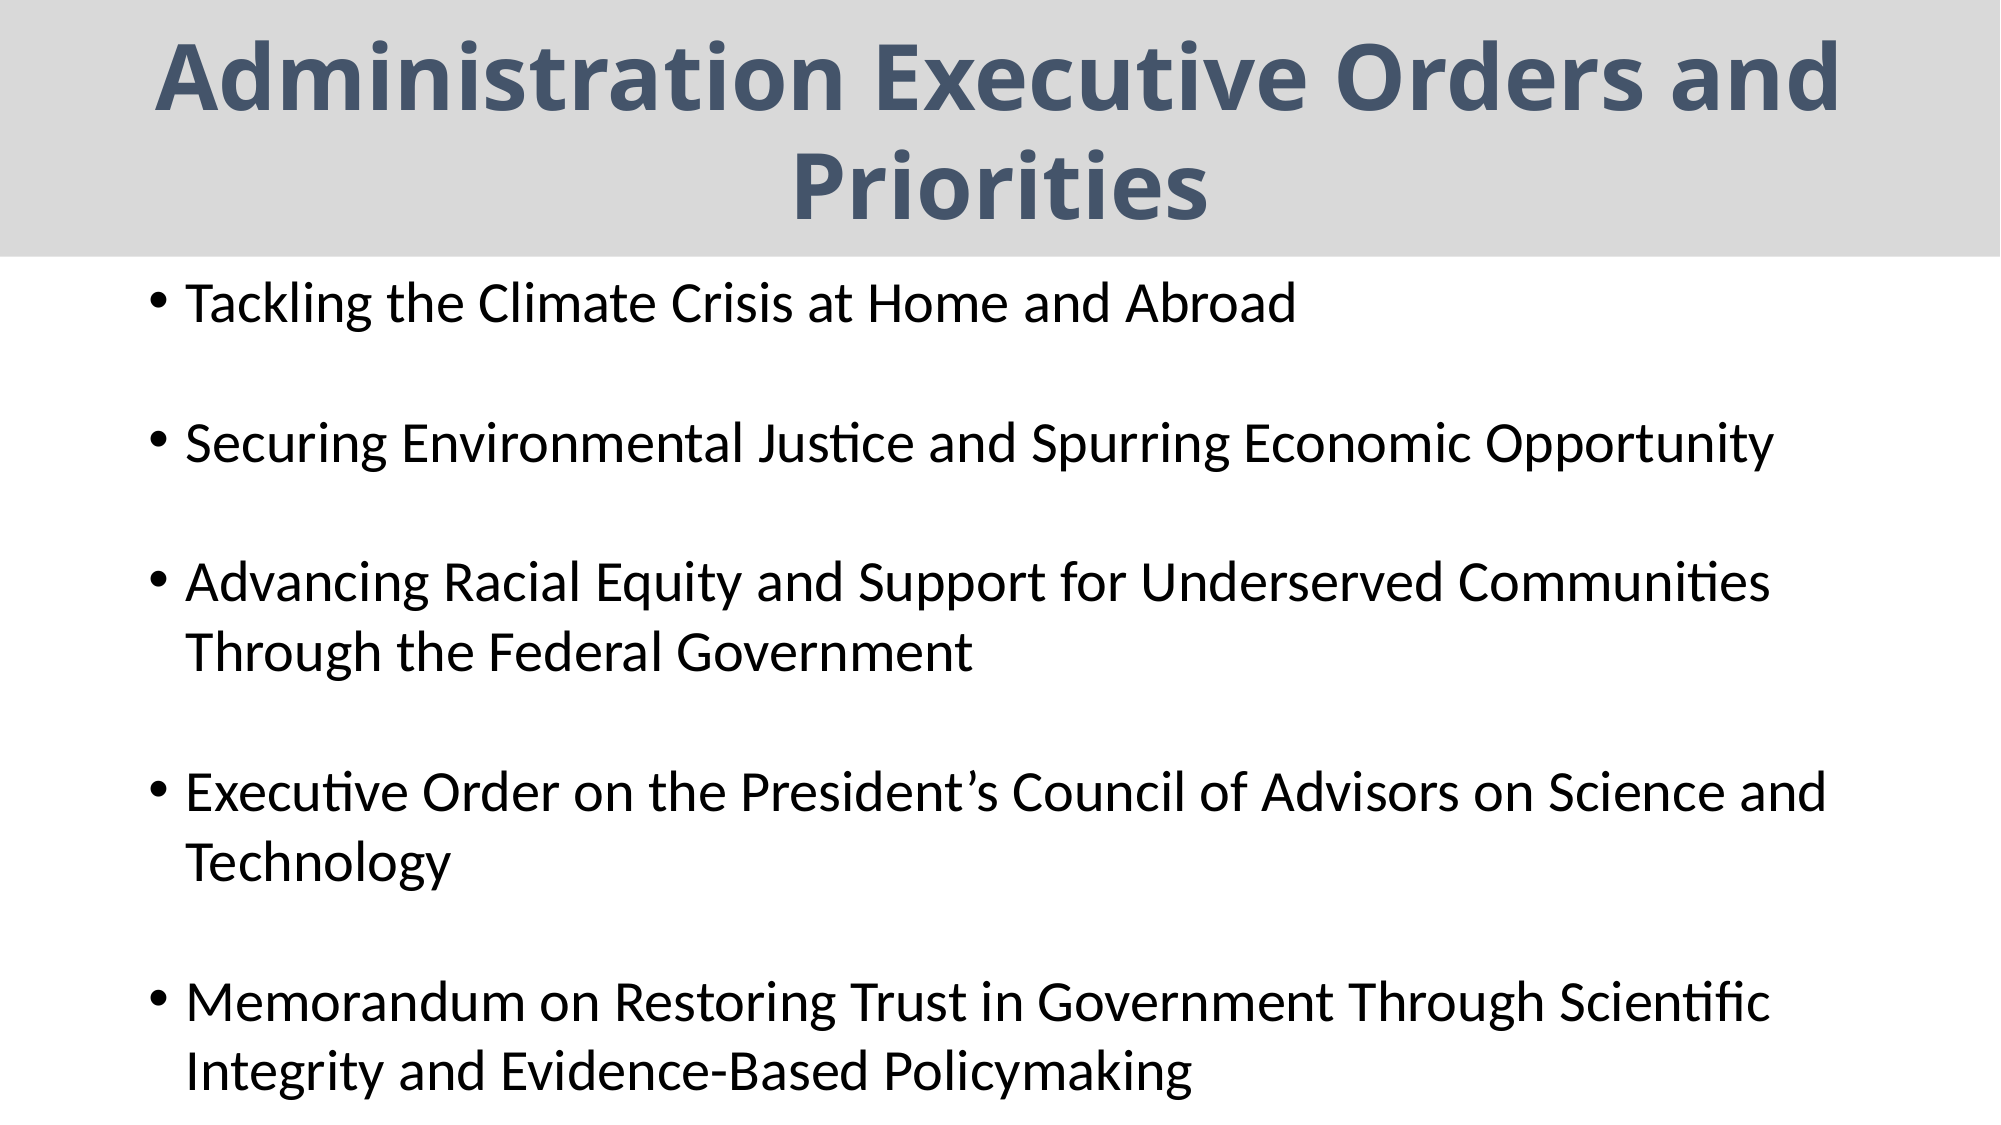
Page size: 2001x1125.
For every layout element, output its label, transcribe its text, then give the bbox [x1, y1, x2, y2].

text_box Administration Executive Orders and Priorities [0, 0, 2000, 258]
list Tackling the Climate Crisis at Home and Abroad Securing Environmental Justice and Spurring Economic Opportunity Advancing Racial Equity and Support for Underserved Communities Through the Federal Government Executive Order on the President’s Council of Advisors on Science and Technology Memorandum on Restoring Trust in Government Through Scientific Integrity and Evidence-Based Policymaking [133, 256, 1867, 1125]
